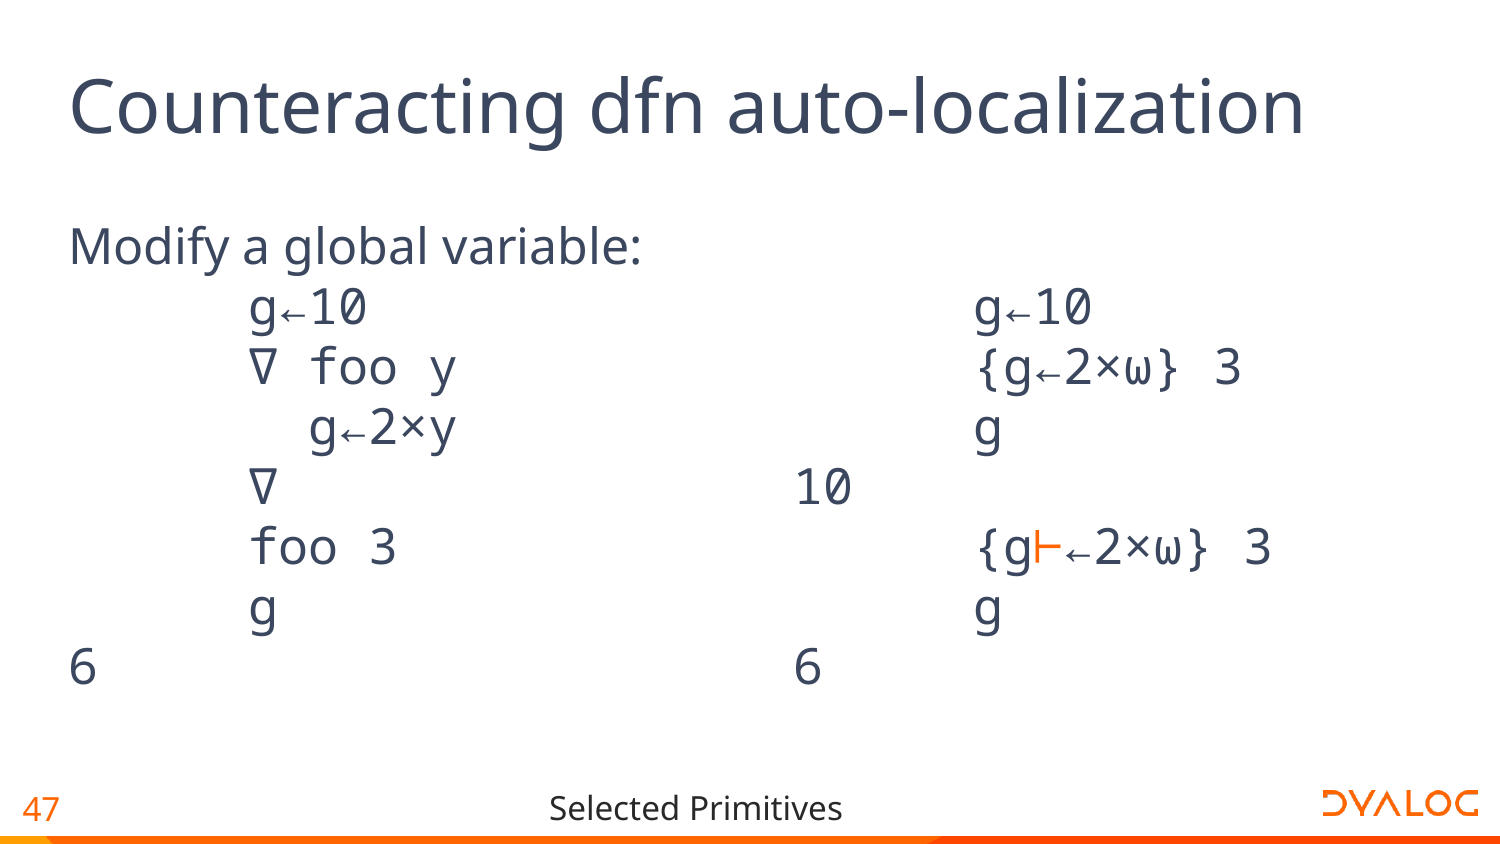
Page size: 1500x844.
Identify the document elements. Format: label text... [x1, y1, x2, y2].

list Modify a global variable: g←10 ∇ foo y g←2×y ∇ foo 3 g 6 [53, 207, 727, 740]
title Counteracting dfn auto-localization [53, 43, 1453, 157]
list g←10 {g←2×⍵} 3 g 10 {g⊢←2×⍵} 3 g 6 [778, 207, 1453, 740]
picture [0, 836, 1500, 844]
picture [1323, 790, 1478, 816]
